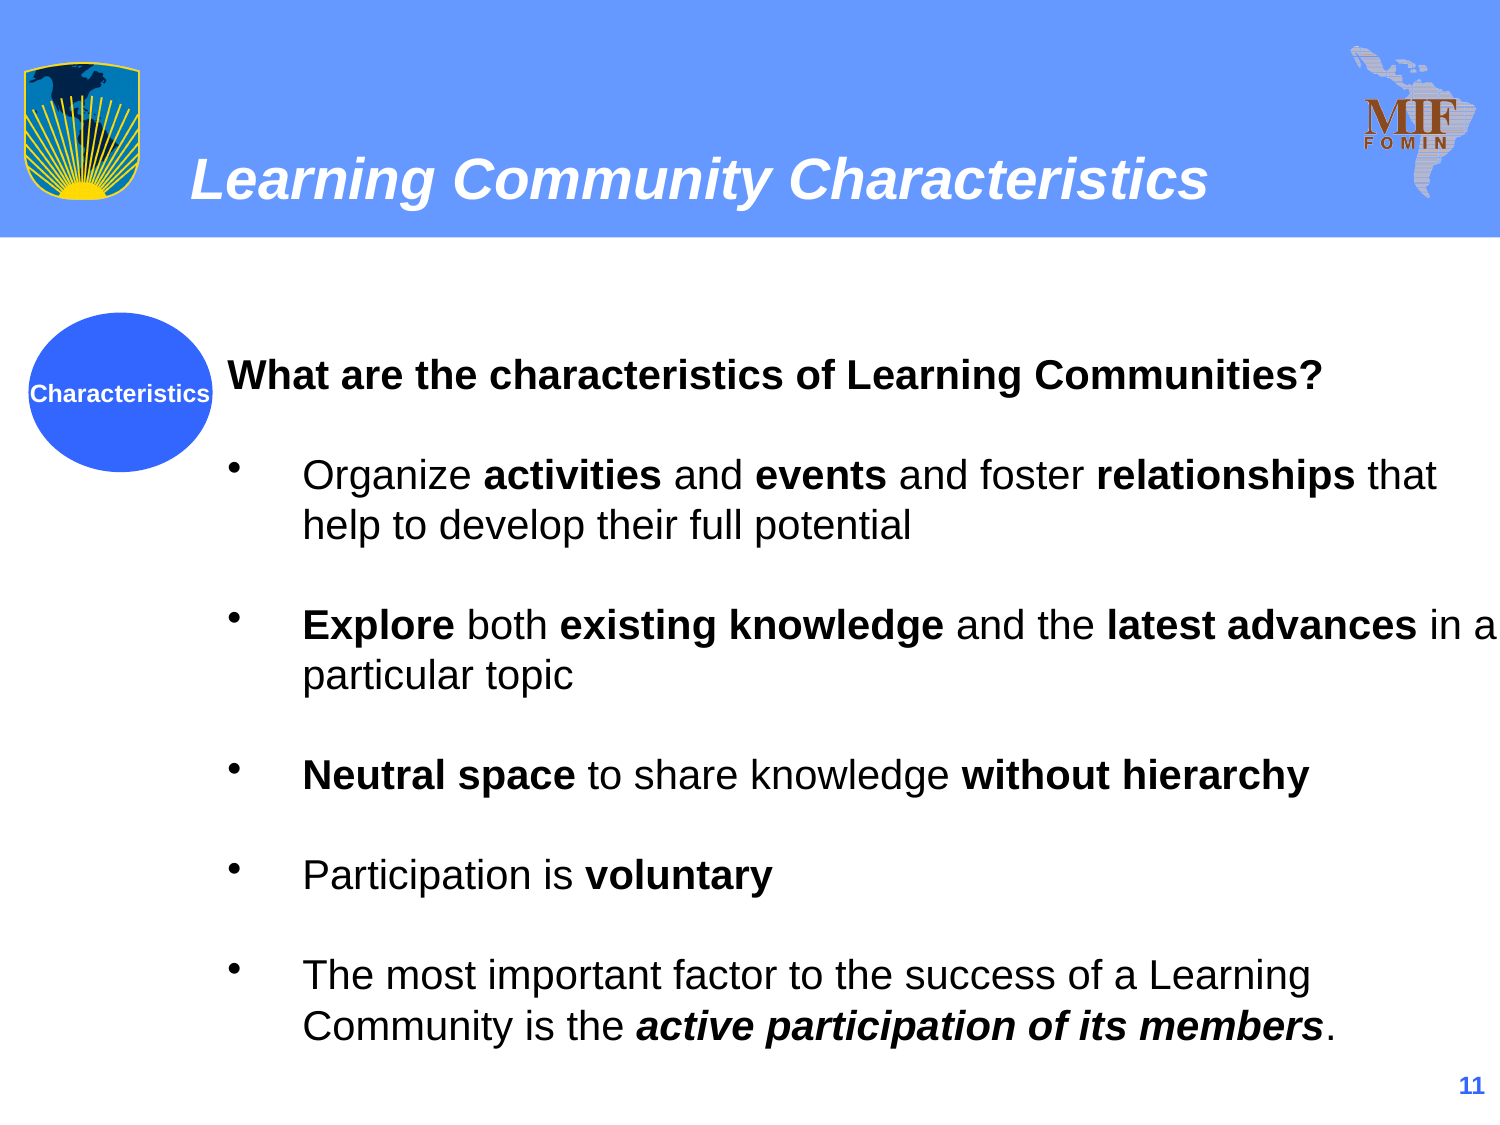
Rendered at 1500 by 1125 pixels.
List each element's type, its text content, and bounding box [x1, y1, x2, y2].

picture [1350, 46, 1476, 198]
text_box What are the characteristics of Learning Communities? Organize activities and events and foster relationships that help to develop their full potential Explore both existing knowledge and the latest advances in a particular topic Neutral space to share knowledge without hierarchy Participation is voluntary The most important factor to the success of a Learning Community is the active participation of its members. [212, 290, 1500, 1125]
text_box Characteristics [28, 312, 213, 473]
text_box Learning Community Characteristics [175, 134, 1226, 219]
picture [24, 62, 140, 200]
